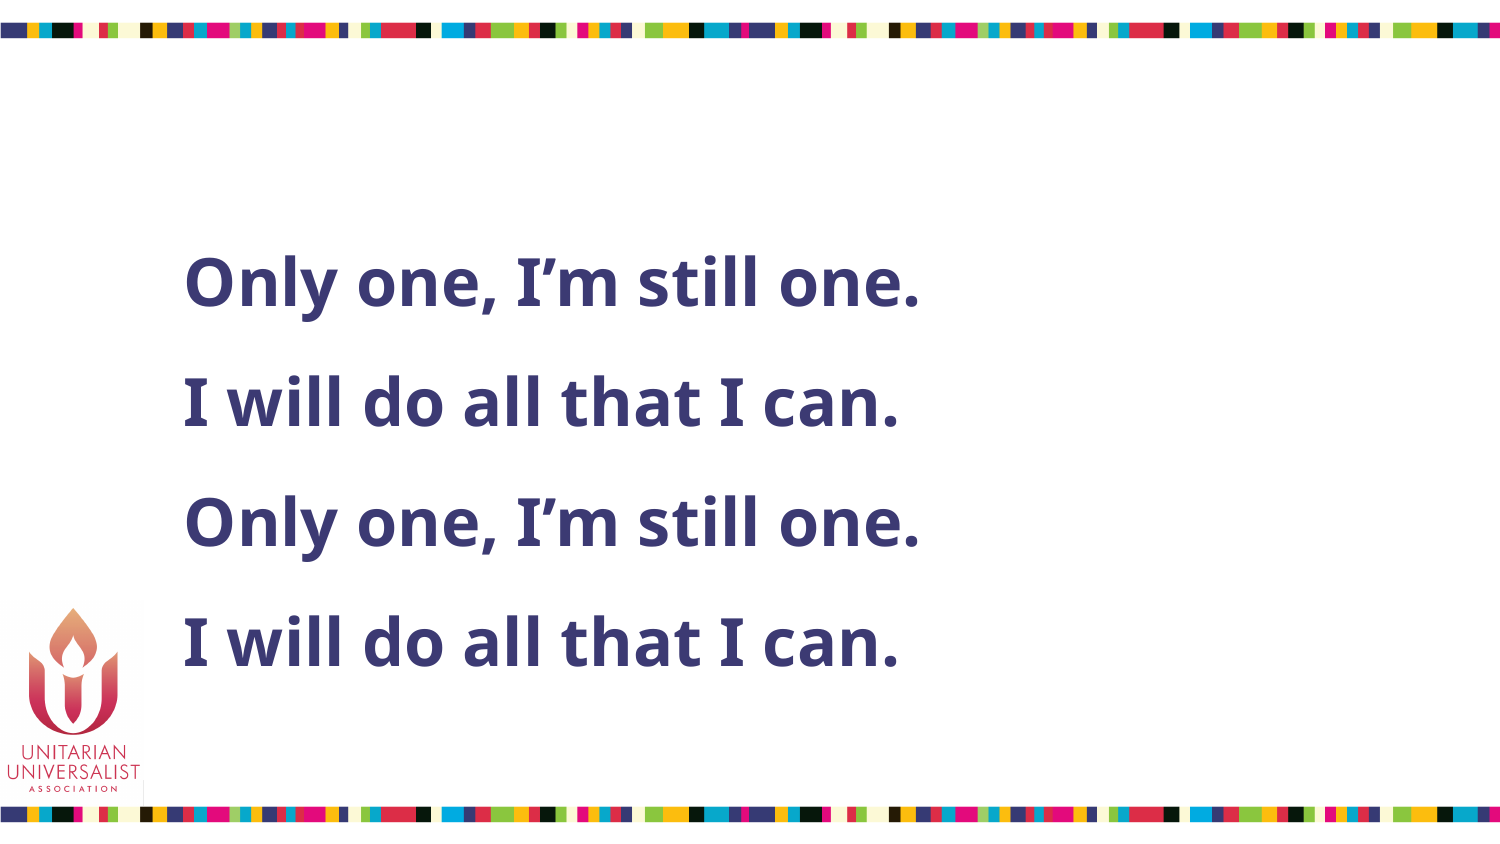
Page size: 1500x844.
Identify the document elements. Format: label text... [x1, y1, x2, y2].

text_box Only one, I’m still one. I will do all that I can. Only one, I’m still one. I will do all that I can. [168, 184, 1421, 695]
picture [0, 600, 1500, 824]
picture [0, 22, 1500, 40]
